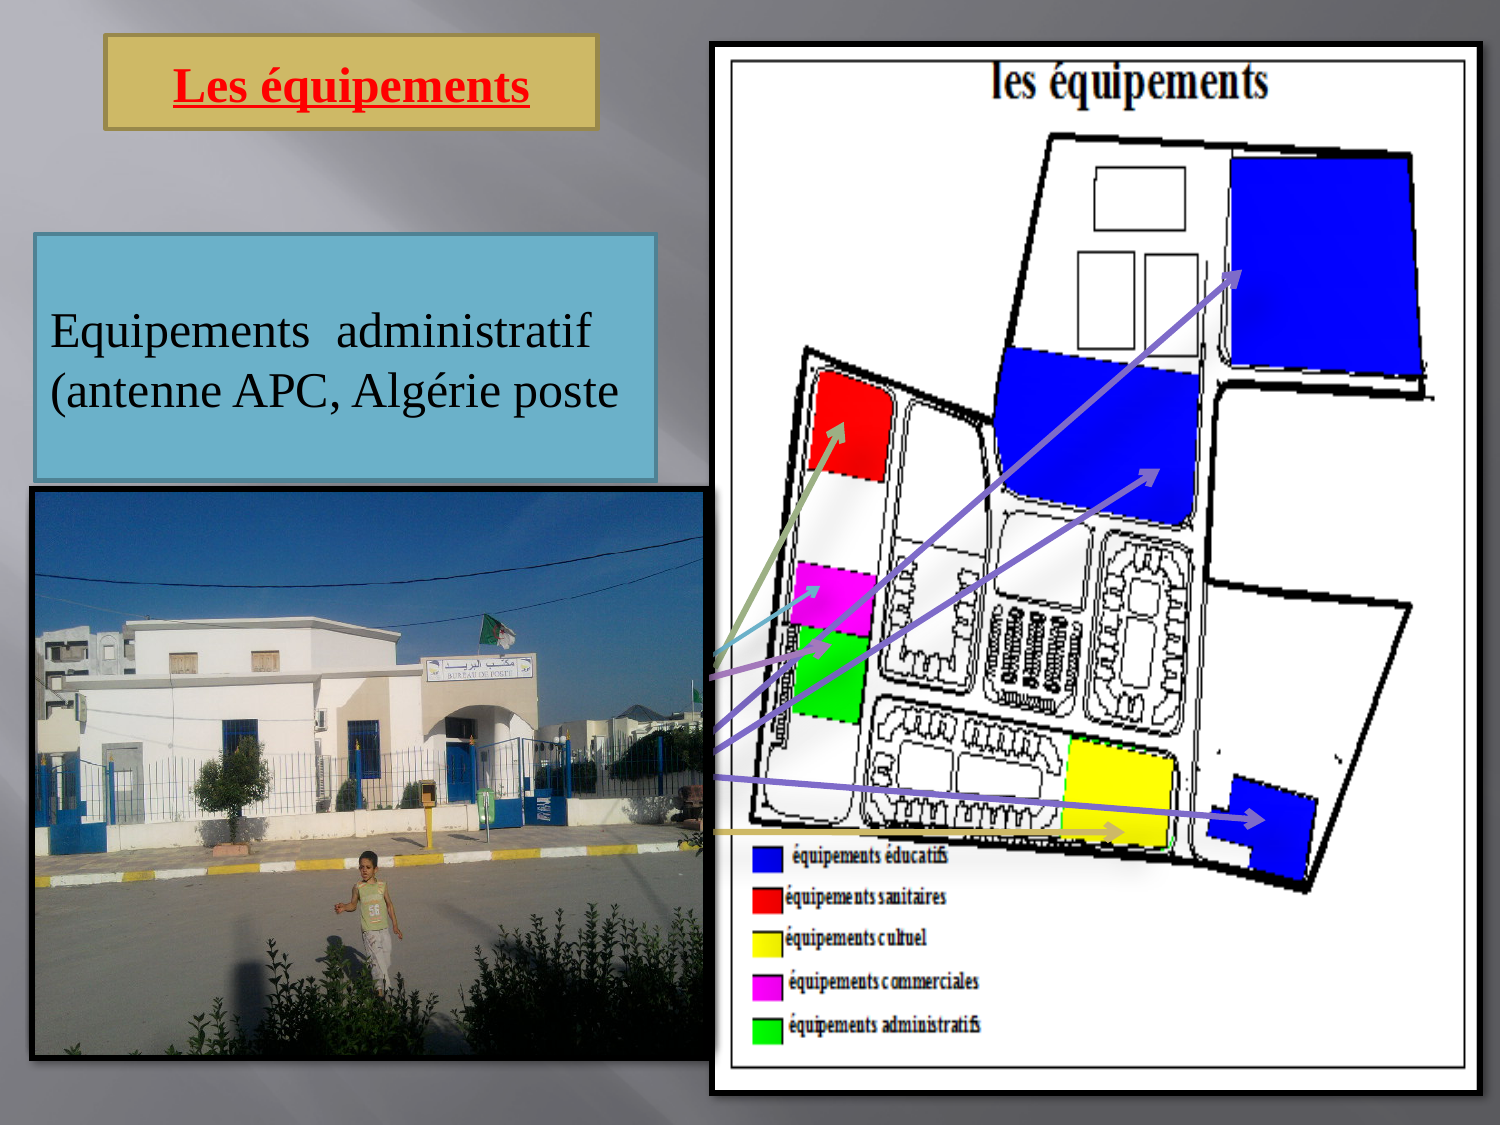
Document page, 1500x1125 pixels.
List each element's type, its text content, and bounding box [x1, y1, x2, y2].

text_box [753, 585, 821, 644]
text_box Les équipements [103, 33, 600, 131]
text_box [755, 773, 1266, 821]
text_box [691, 269, 1243, 751]
picture [34, 491, 708, 1055]
text_box Equipements administratif (antenne APC, Algérie poste [33, 232, 658, 483]
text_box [655, 480, 903, 610]
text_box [747, 644, 833, 680]
picture [714, 46, 1477, 1091]
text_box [679, 468, 1161, 773]
